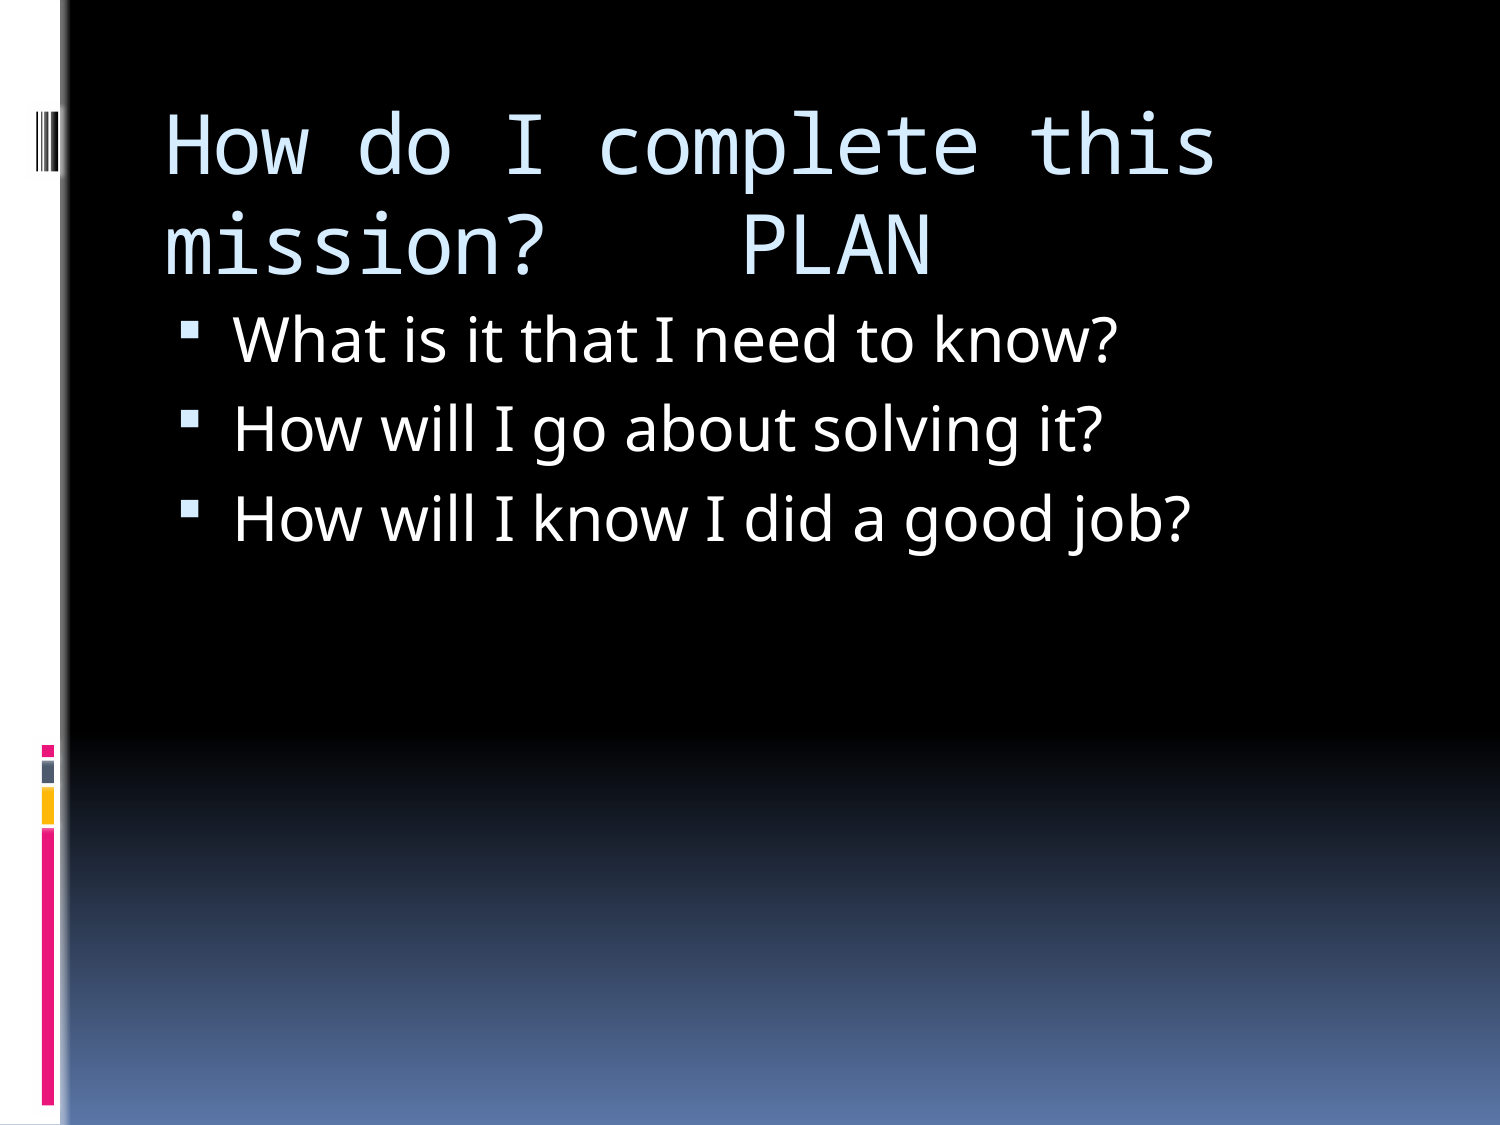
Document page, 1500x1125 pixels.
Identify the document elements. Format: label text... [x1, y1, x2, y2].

title How do I complete this mission? PLAN [150, 83, 1425, 234]
list What is it that I need to know? How will I go about solving it? How will I know I did a good job? [150, 292, 1425, 1043]
